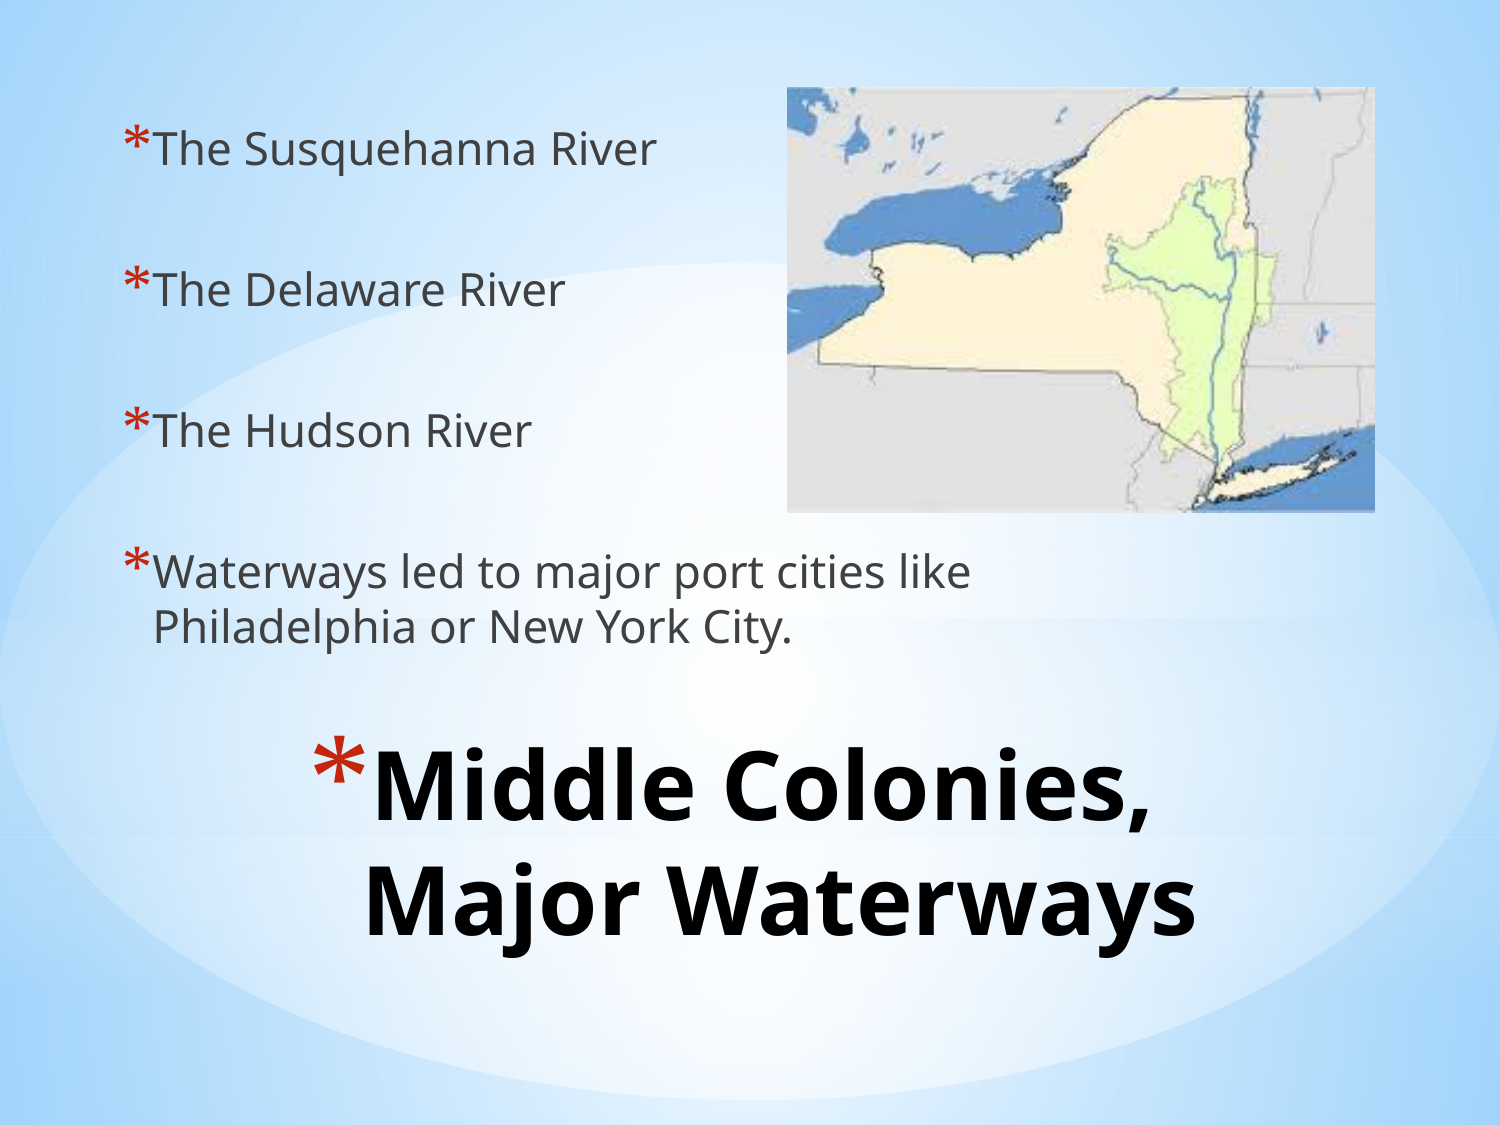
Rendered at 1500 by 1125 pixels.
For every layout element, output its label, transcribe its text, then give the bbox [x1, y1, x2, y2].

title Middle Colonies, Major Waterways [294, 717, 1363, 905]
list The Susquehanna River The Delaware River The Hudson River Waterways led to major port cities like Philadelphia or New York City. [99, 112, 1150, 683]
picture [787, 87, 1376, 513]
